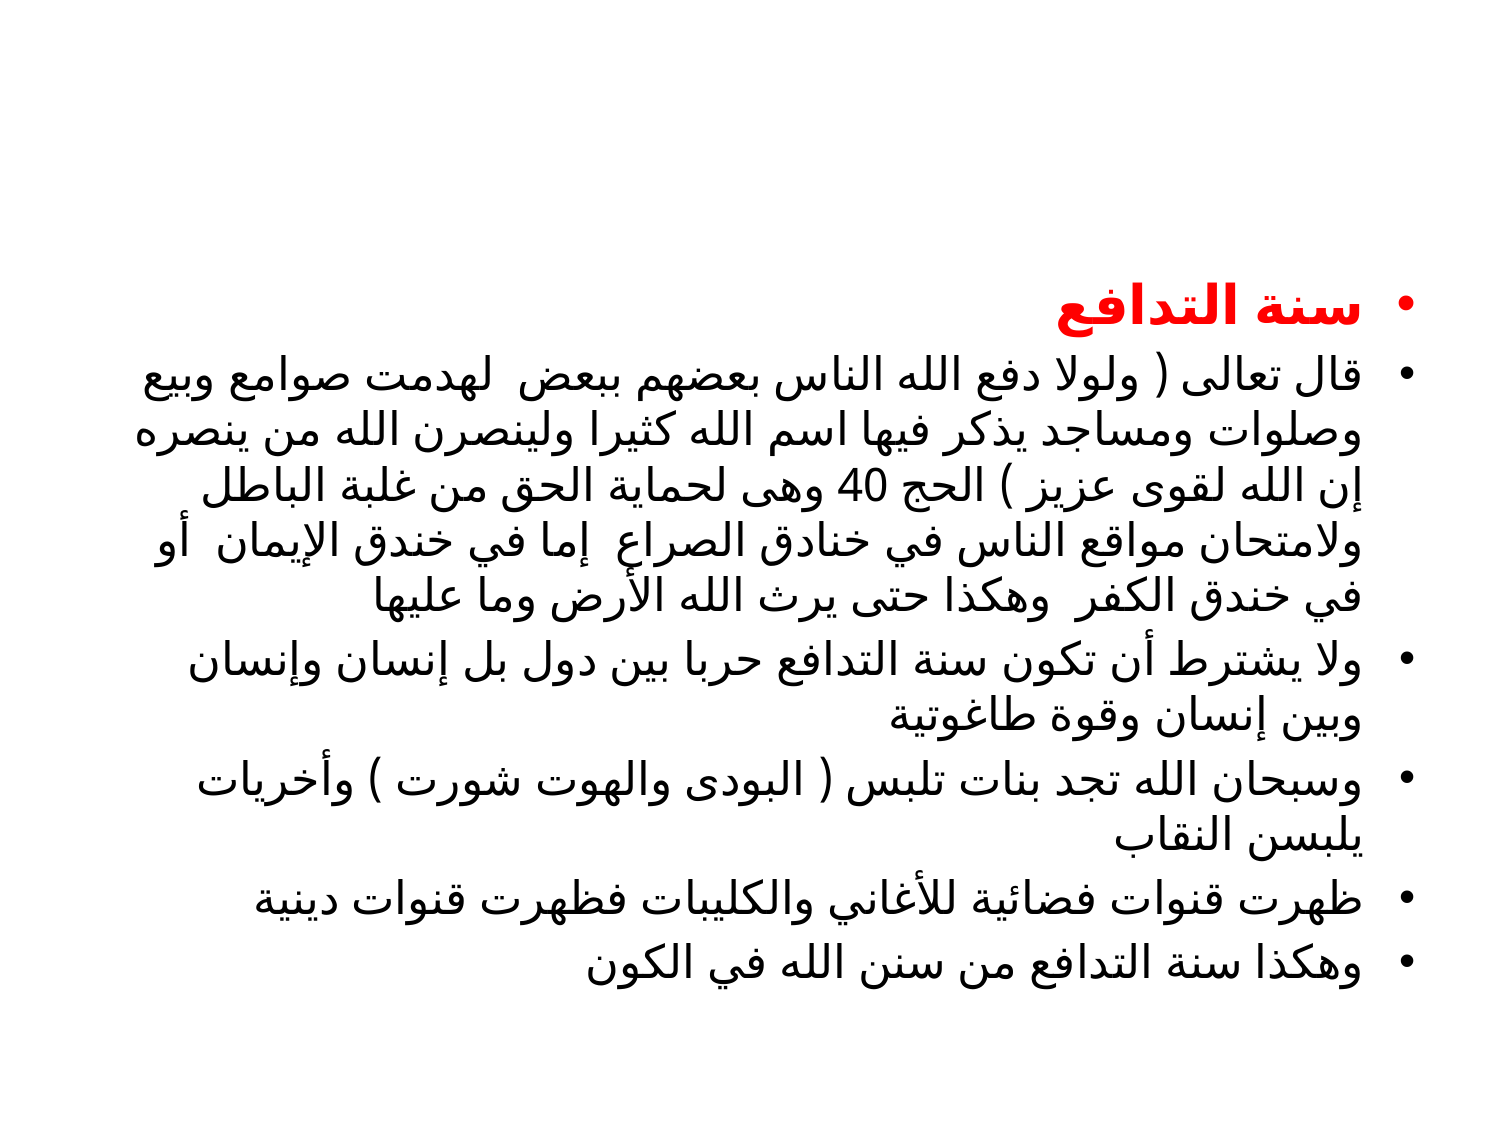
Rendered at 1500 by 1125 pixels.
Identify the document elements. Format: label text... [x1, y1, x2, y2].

list سنة التدافع قال تعالى ( ولولا دفع الله الناس بعضهم ببعض لهدمت صوامع وبيع وصلوات ومساجد يذكر فيها اسم الله كثيرا ولينصرن الله من ينصره إن الله لقوى عزيز ) الحج 40 وهى لحماية الحق من غلبة الباطل ولامتحان مواقع الناس في خنادق الصراع إما في خندق الإيمان أو في خندق الكفر وهكذا حتى يرث الله الأرض وما عليها ولا يشترط أن تكون سنة التدافع حربا بين دول بل إنسان وإنسان وبين إنسان وقوة طاغوتية وسبحان الله تجد بنات تلبس ( البودى والهوت شورت ) وأخريات يلبسن النقاب ظهرت قنوات فضائية للأغاني والكليبات فظهرت قنوات دينية وهكذا سنة التدافع من سنن الله في الكون [75, 262, 1425, 1005]
